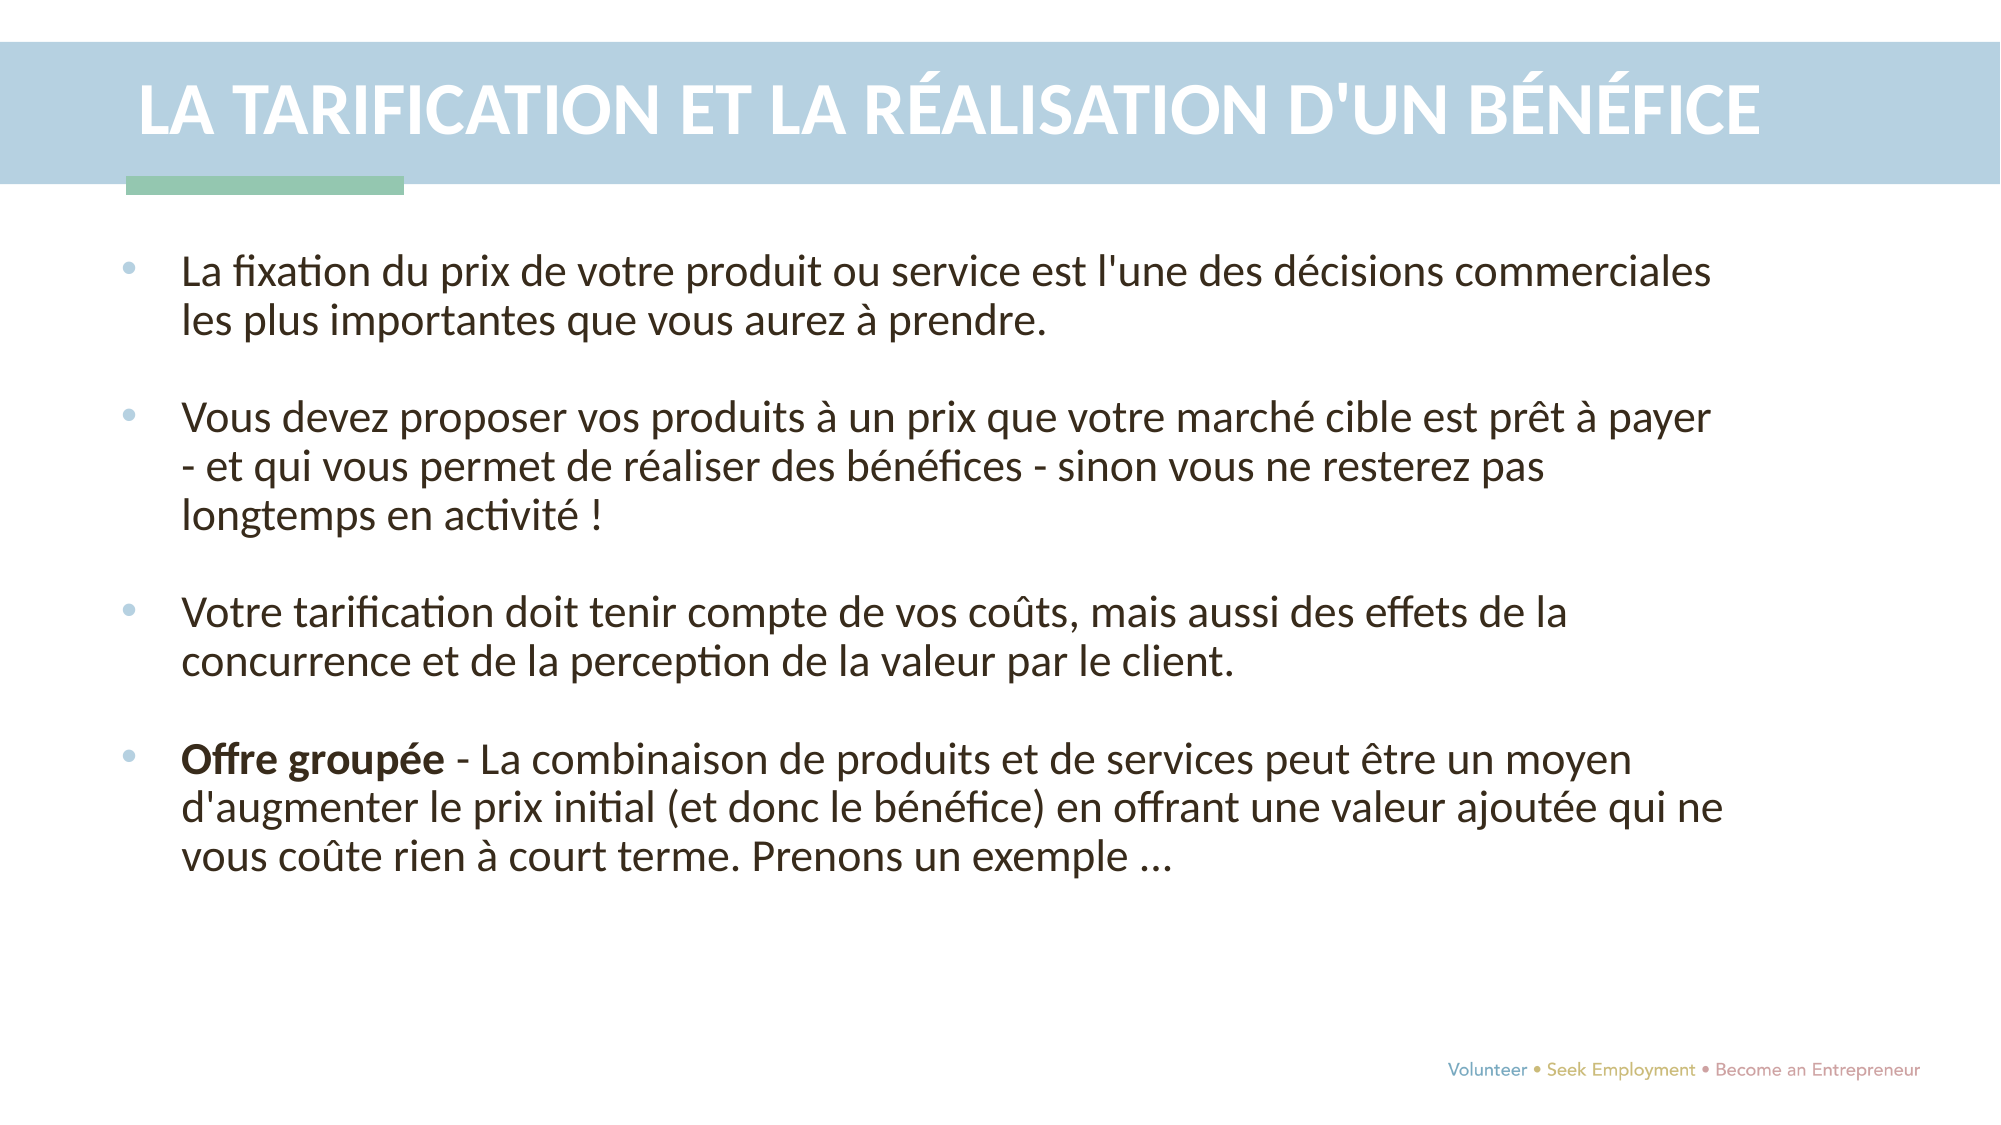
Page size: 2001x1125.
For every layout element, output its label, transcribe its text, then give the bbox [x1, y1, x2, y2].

list LA TARIFICATION ET LA RÉALISATION D'UN BÉNÉFICE [123, 51, 1913, 170]
picture [1418, 1046, 1971, 1103]
text_box La fixation du prix de votre produit ou service est l'une des décisions commerciales les plus importantes que vous aurez à prendre. Vous devez proposer vos produits à un prix que votre marché cible est prêt à payer - et qui vous permet de réaliser des bénéfices - sinon vous ne resterez pas longtemps en activité ! Votre tarification doit tenir compte de vos coûts, mais aussi des effets de la concurrence et de la perception de la valeur par le client. Offre groupée - La combinaison de produits et de services peut être un moyen d'augmenter le prix initial (et donc le bénéfice) en offrant une valeur ajoutée qui ne vous coûte rien à court terme. Prenons un exemple ... [106, 239, 1749, 784]
